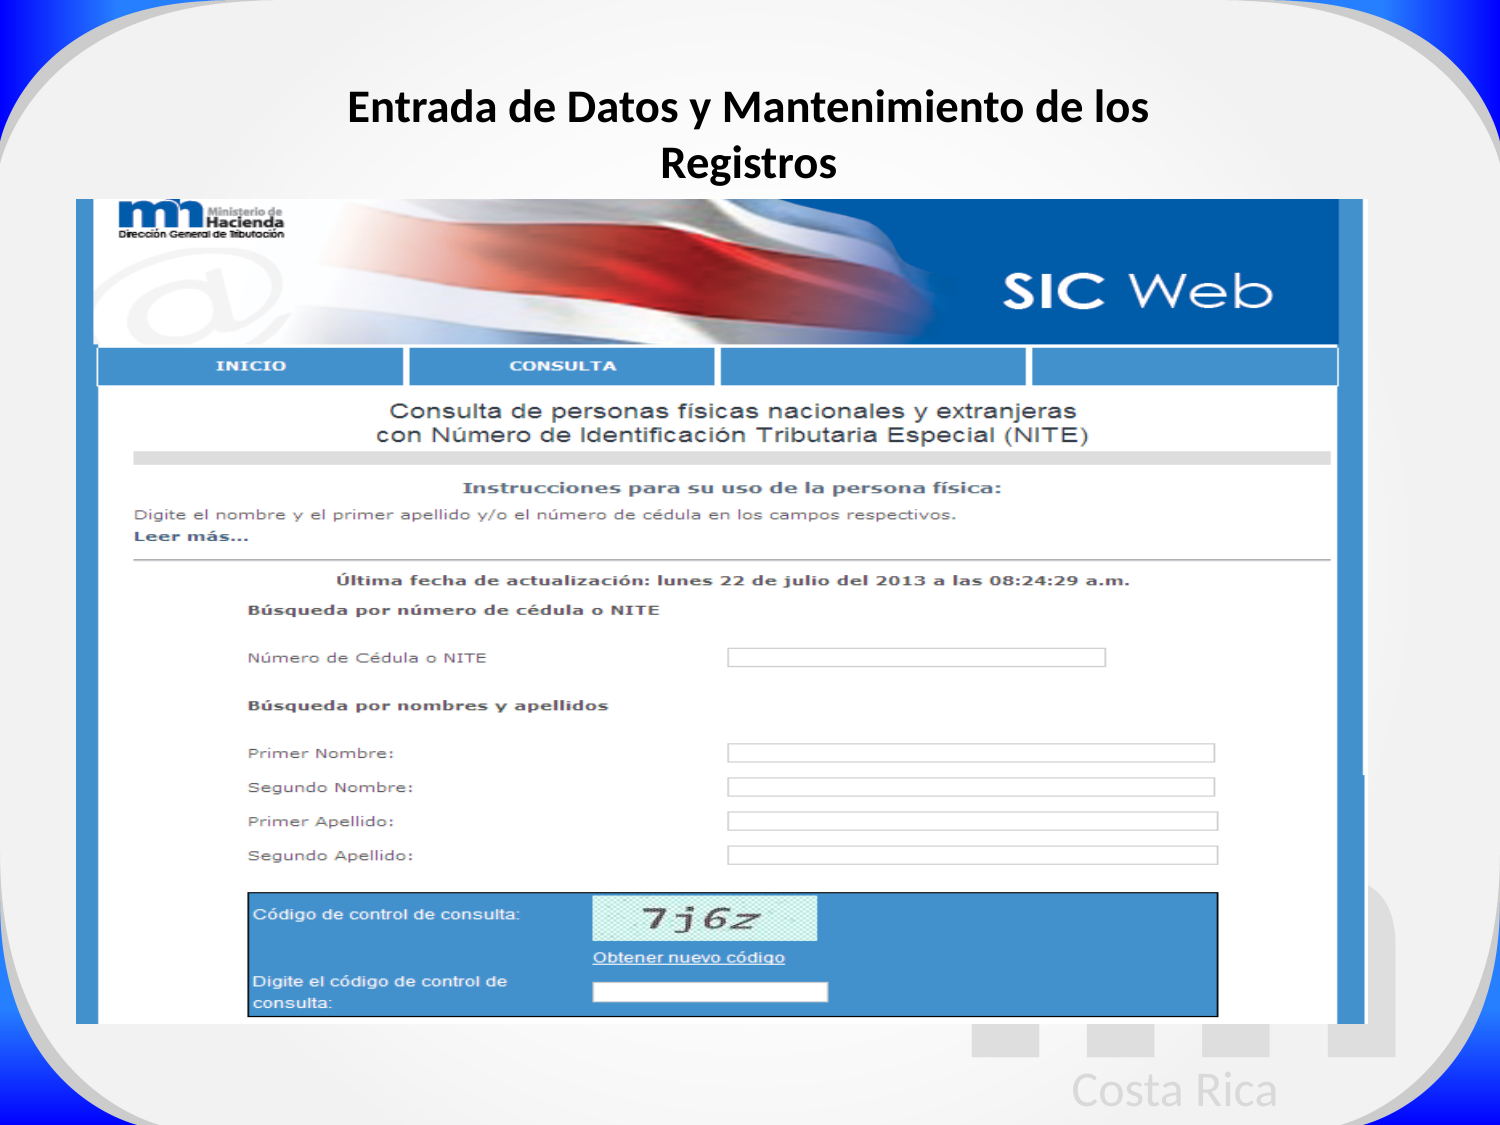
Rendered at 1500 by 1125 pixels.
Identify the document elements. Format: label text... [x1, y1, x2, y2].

text_box Entrada de Datos y Mantenimiento de los Registros [287, 67, 1211, 197]
picture [0, 0, 1500, 1125]
text_box Costa Rica [1056, 1049, 1341, 1124]
